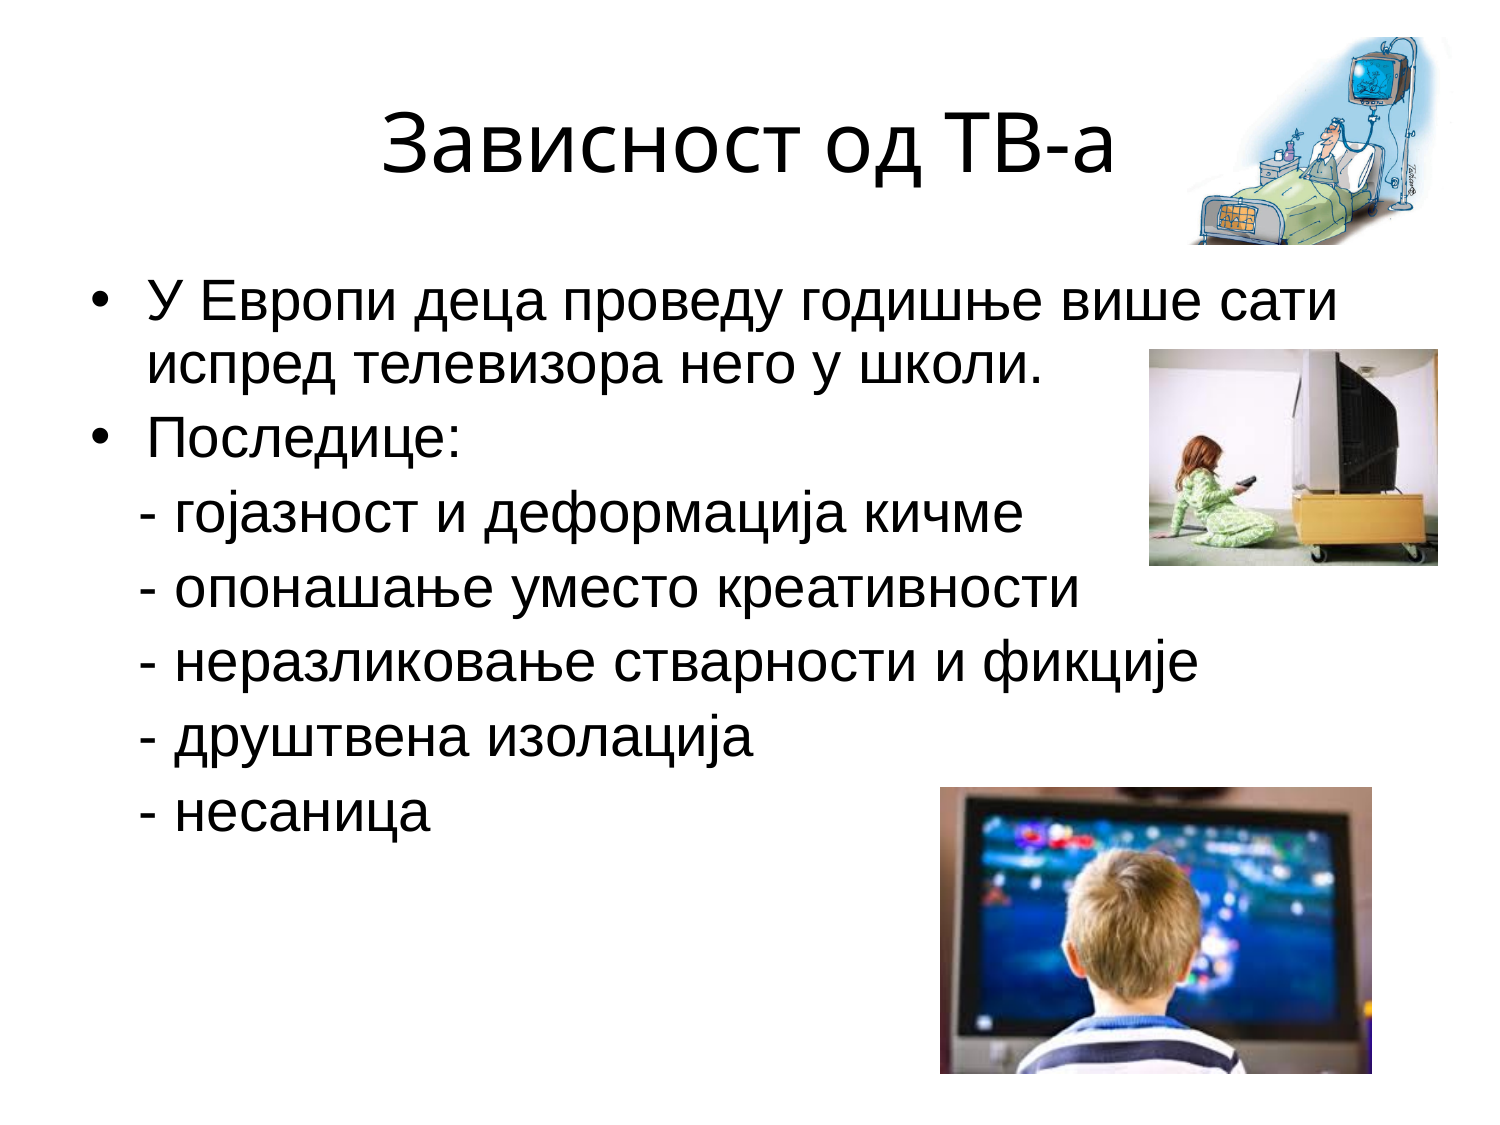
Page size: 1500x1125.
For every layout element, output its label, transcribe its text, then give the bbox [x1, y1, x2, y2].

picture [1149, 349, 1438, 566]
title Зависност од ТВ-а [74, 44, 1182, 233]
picture [1187, 37, 1457, 245]
picture [940, 787, 1373, 1074]
list У Европи деца проведу годишње више сати испред телевизора него у школи. Последице: - гојазност и деформација кичме - опонашање уместо креативности - неразликовање стварности и фикције - друштвена изолација - несаница [74, 262, 1426, 1006]
